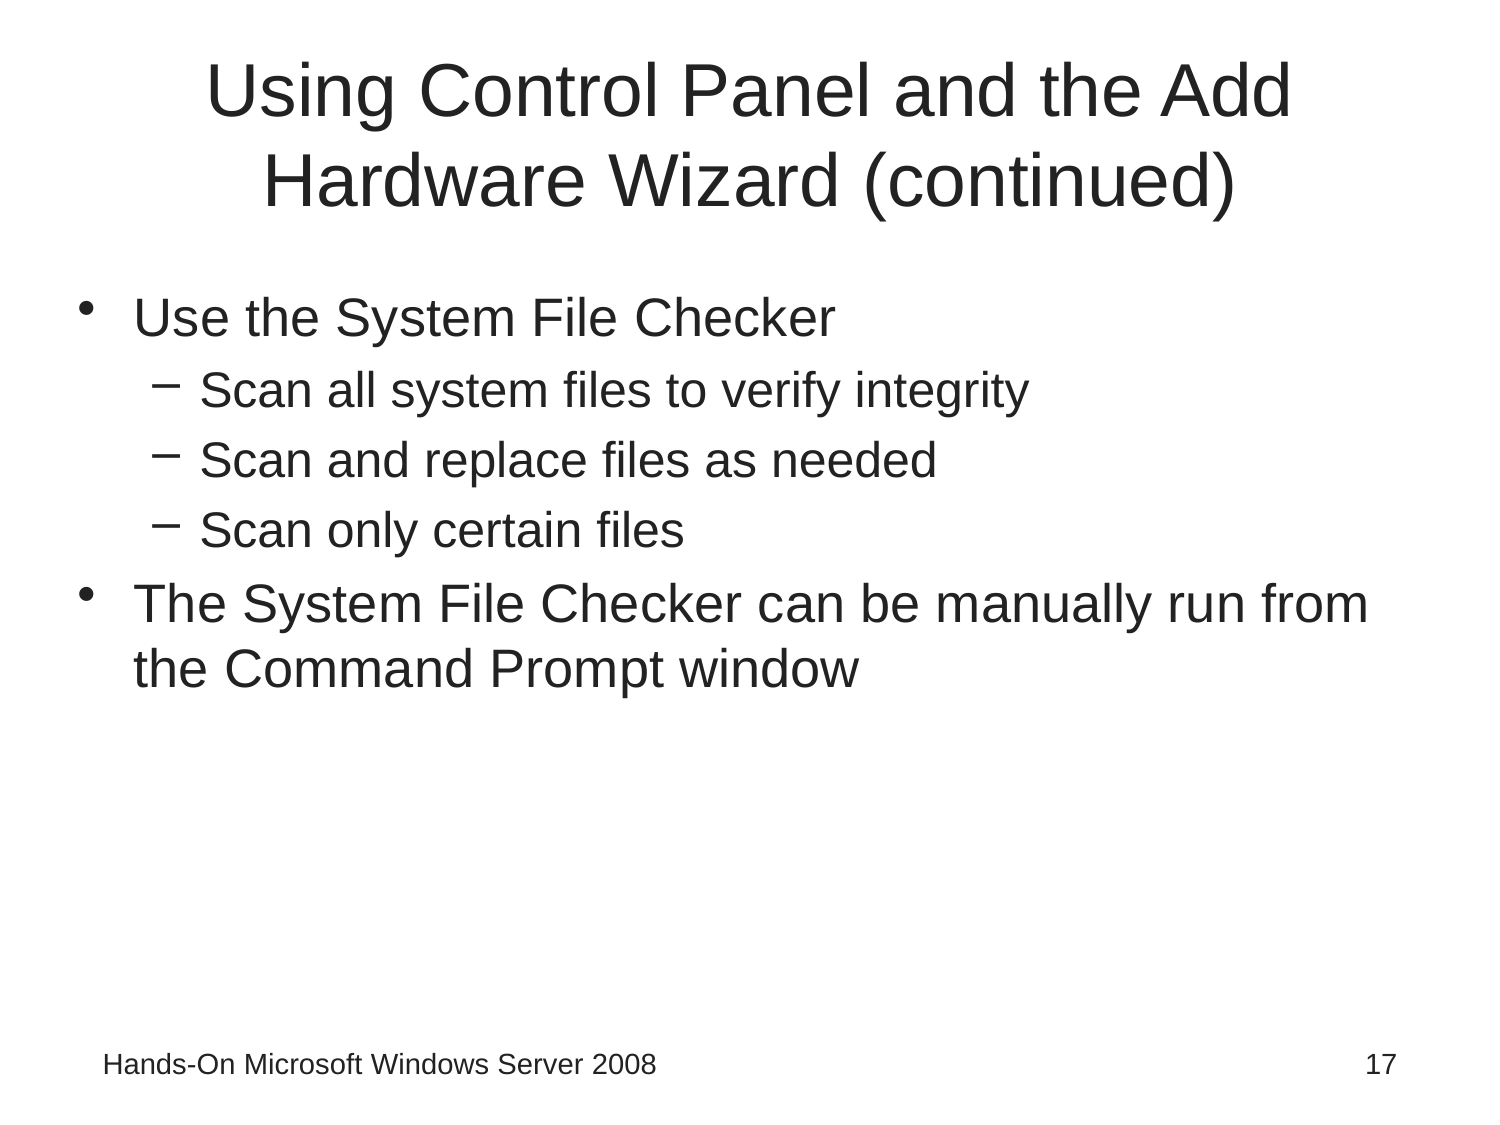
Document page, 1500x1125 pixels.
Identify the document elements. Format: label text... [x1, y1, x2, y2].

title Using Control Panel and the Add Hardware Wizard (continued) [87, 37, 1413, 226]
slide_number 17 [1074, 1037, 1413, 1101]
footer Hands-On Microsoft Windows Server 2008 [87, 1037, 1051, 1101]
list Use the System File Checker Scan all system files to verify integrity Scan and replace files as needed Scan only certain files The System File Checker can be manually run from the Command Prompt window [62, 274, 1426, 1026]
